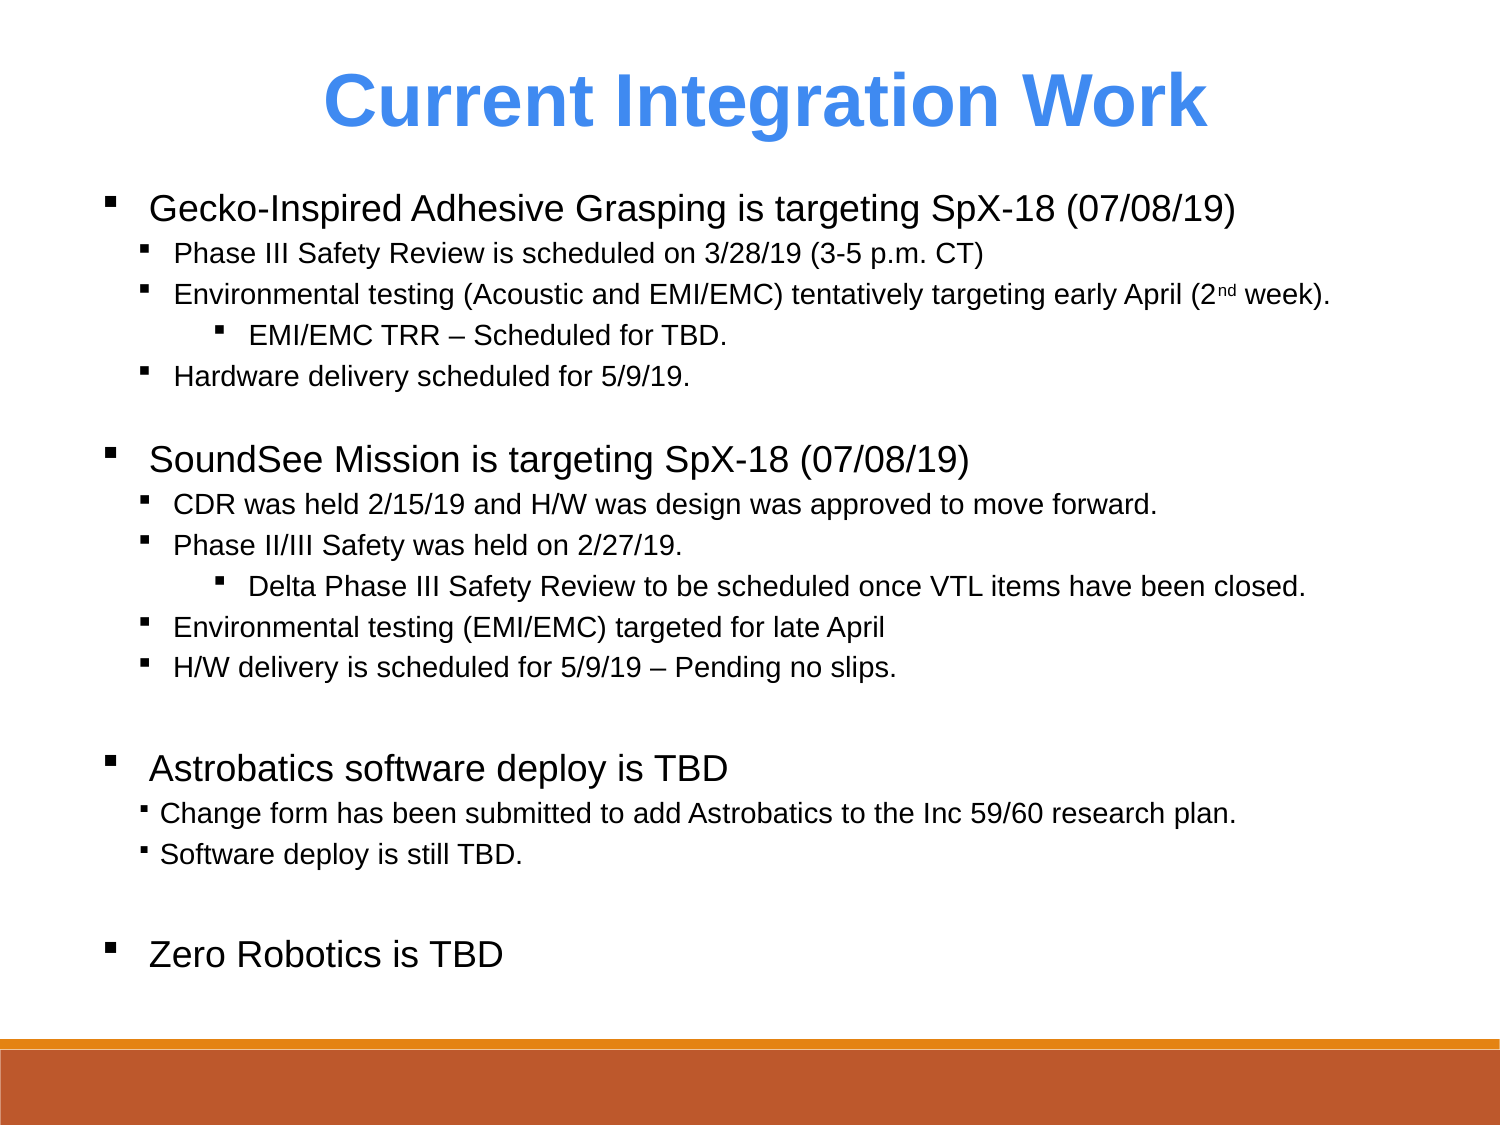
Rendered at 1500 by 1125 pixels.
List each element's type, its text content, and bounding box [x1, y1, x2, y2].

text_box Gecko-Inspired Adhesive Grasping is targeting SpX-18 (07/08/19) Phase III Safety Review is scheduled on 3/28/19 (3-5 p.m. CT) Environmental testing (Acoustic and EMI/EMC) tentatively targeting early April (2nd week). EMI/EMC TRR – Scheduled for TBD. Hardware delivery scheduled for 5/9/19. SoundSee Mission is targeting SpX-18 (07/08/19) CDR was held 2/15/19 and H/W was design was approved to move forward. Phase II/III Safety was held on 2/27/19. Delta Phase III Safety Review to be scheduled once VTL items have been closed. Environmental testing (EMI/EMC) targeted for late April H/W delivery is scheduled for 5/9/19 – Pending no slips. Astrobatics software deploy is TBD Change form has been submitted to add Astrobatics to the Inc 59/60 research plan. Software deploy is still TBD. Zero Robotics is TBD [52, 176, 1480, 983]
text_box Current Integration Work [308, 43, 1225, 149]
